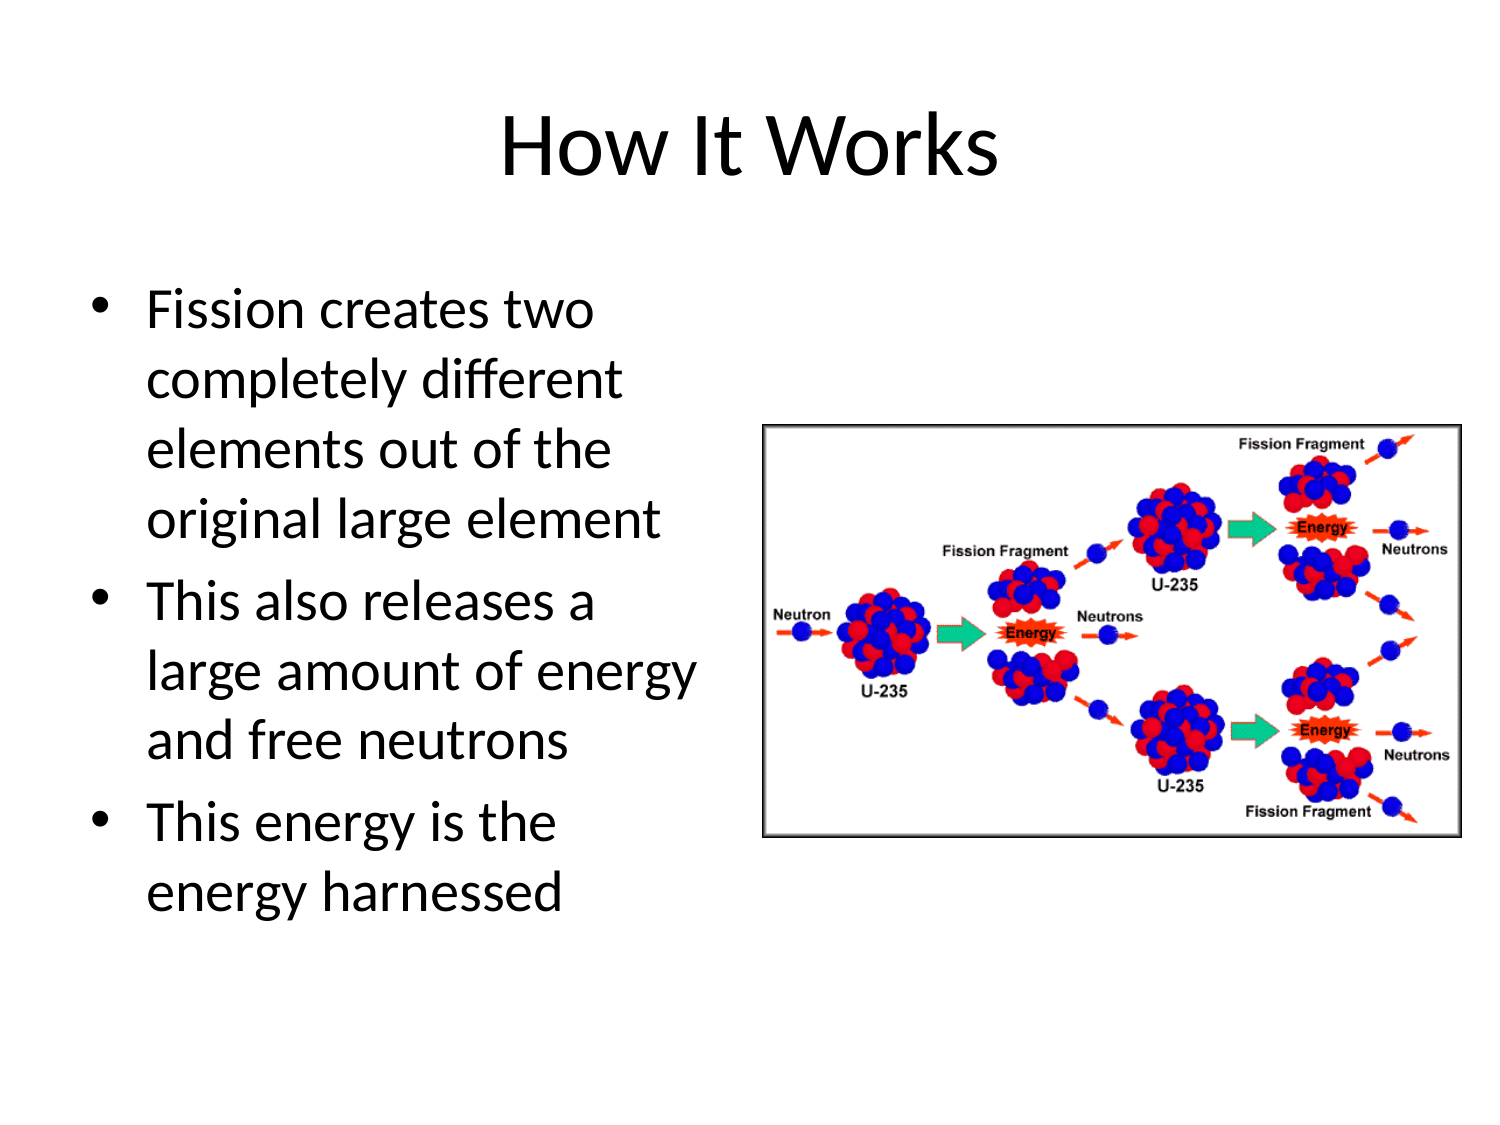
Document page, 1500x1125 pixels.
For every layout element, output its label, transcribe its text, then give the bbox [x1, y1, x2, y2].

picture [762, 424, 1462, 838]
title How It Works [75, 45, 1425, 233]
list Fission creates two completely different elements out of the original large element This also releases a large amount of energy and free neutrons This energy is the energy harnessed [75, 262, 738, 1005]
